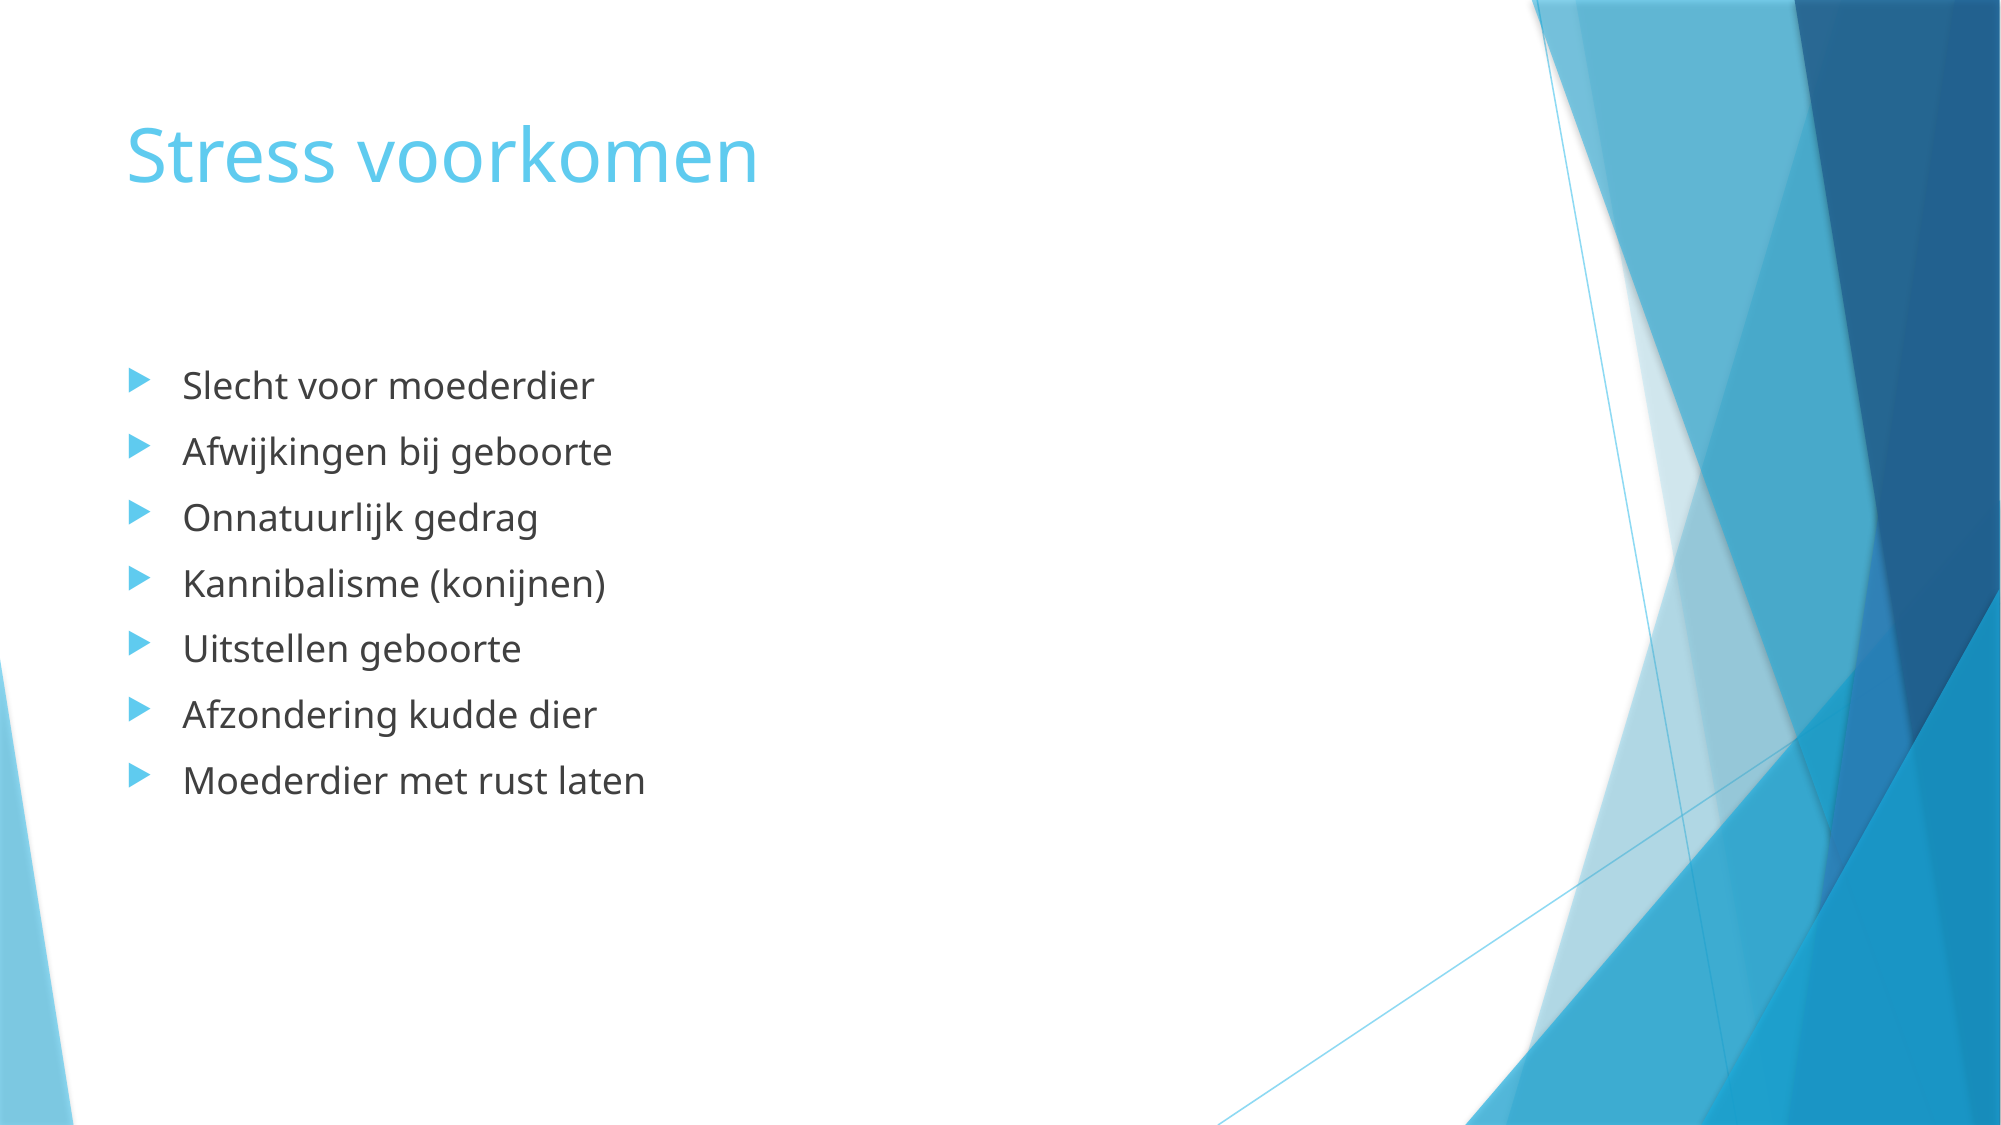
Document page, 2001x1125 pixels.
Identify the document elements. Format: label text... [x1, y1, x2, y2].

title Stress voorkomen [111, 99, 1522, 317]
list Slecht voor moederdier Afwijkingen bij geboorte Onnatuurlijk gedrag Kannibalisme (konijnen) Uitstellen geboorte Afzondering kudde dier Moederdier met rust laten [111, 354, 1522, 992]
